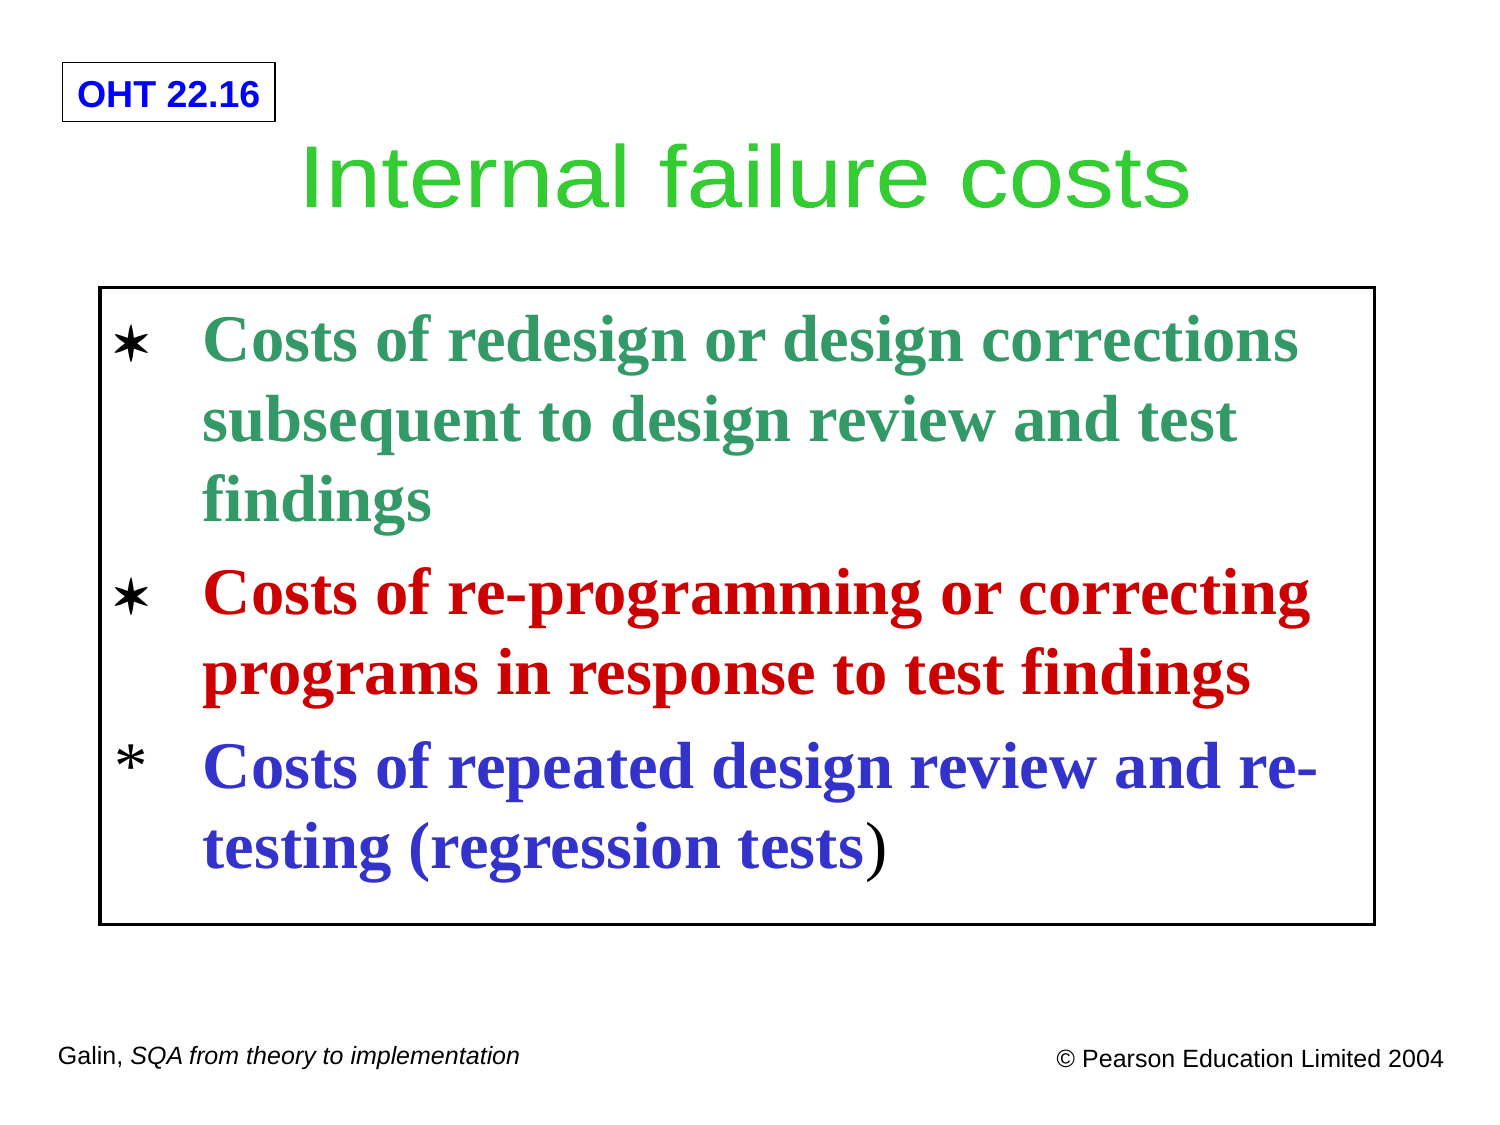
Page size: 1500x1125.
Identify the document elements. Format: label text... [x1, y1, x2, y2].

title Internal failure costs [112, 99, 1388, 288]
list * Costs of redesign or design corrections subsequent to design review and test findings * Costs of re-programming or correcting programs in response to test findings * Costs of repeated design review and re- testing (regression tests) [99, 287, 1376, 926]
